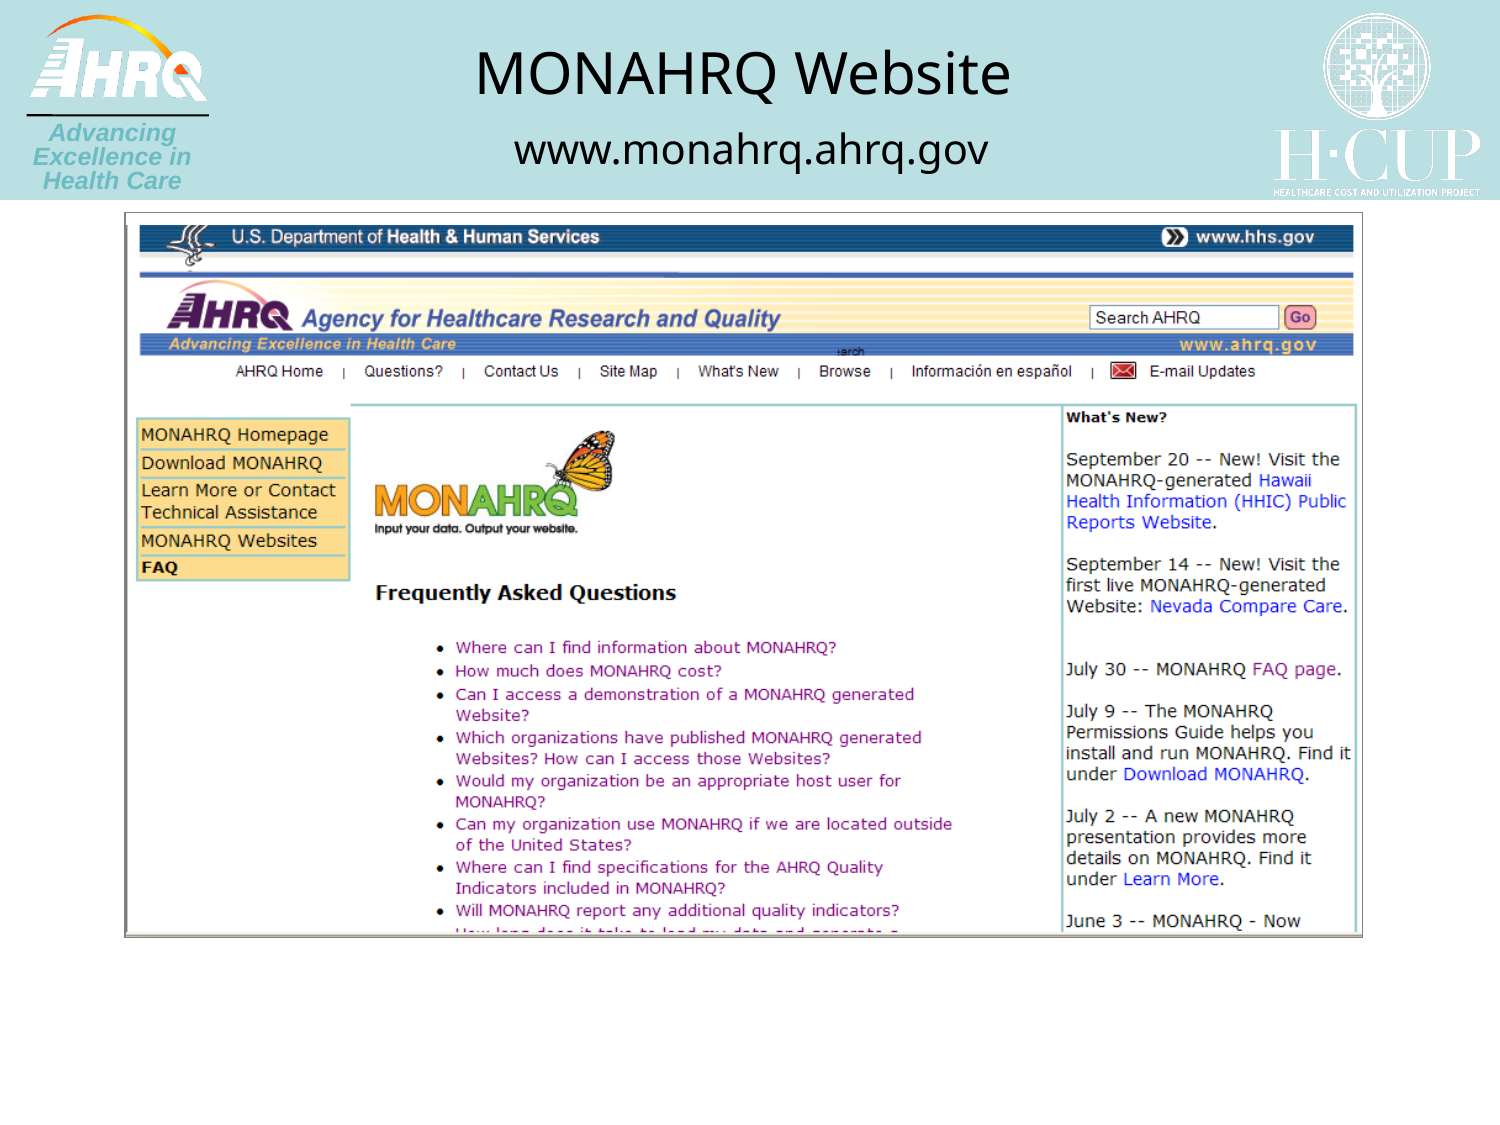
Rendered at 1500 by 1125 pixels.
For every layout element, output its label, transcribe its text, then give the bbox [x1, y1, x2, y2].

picture [26, 12, 211, 104]
text_box [125, 212, 1363, 224]
picture [1270, 10, 1483, 199]
picture [124, 224, 1363, 938]
title MONAHRQ Website www.monahrq.ahrq.gov [249, 12, 1238, 201]
